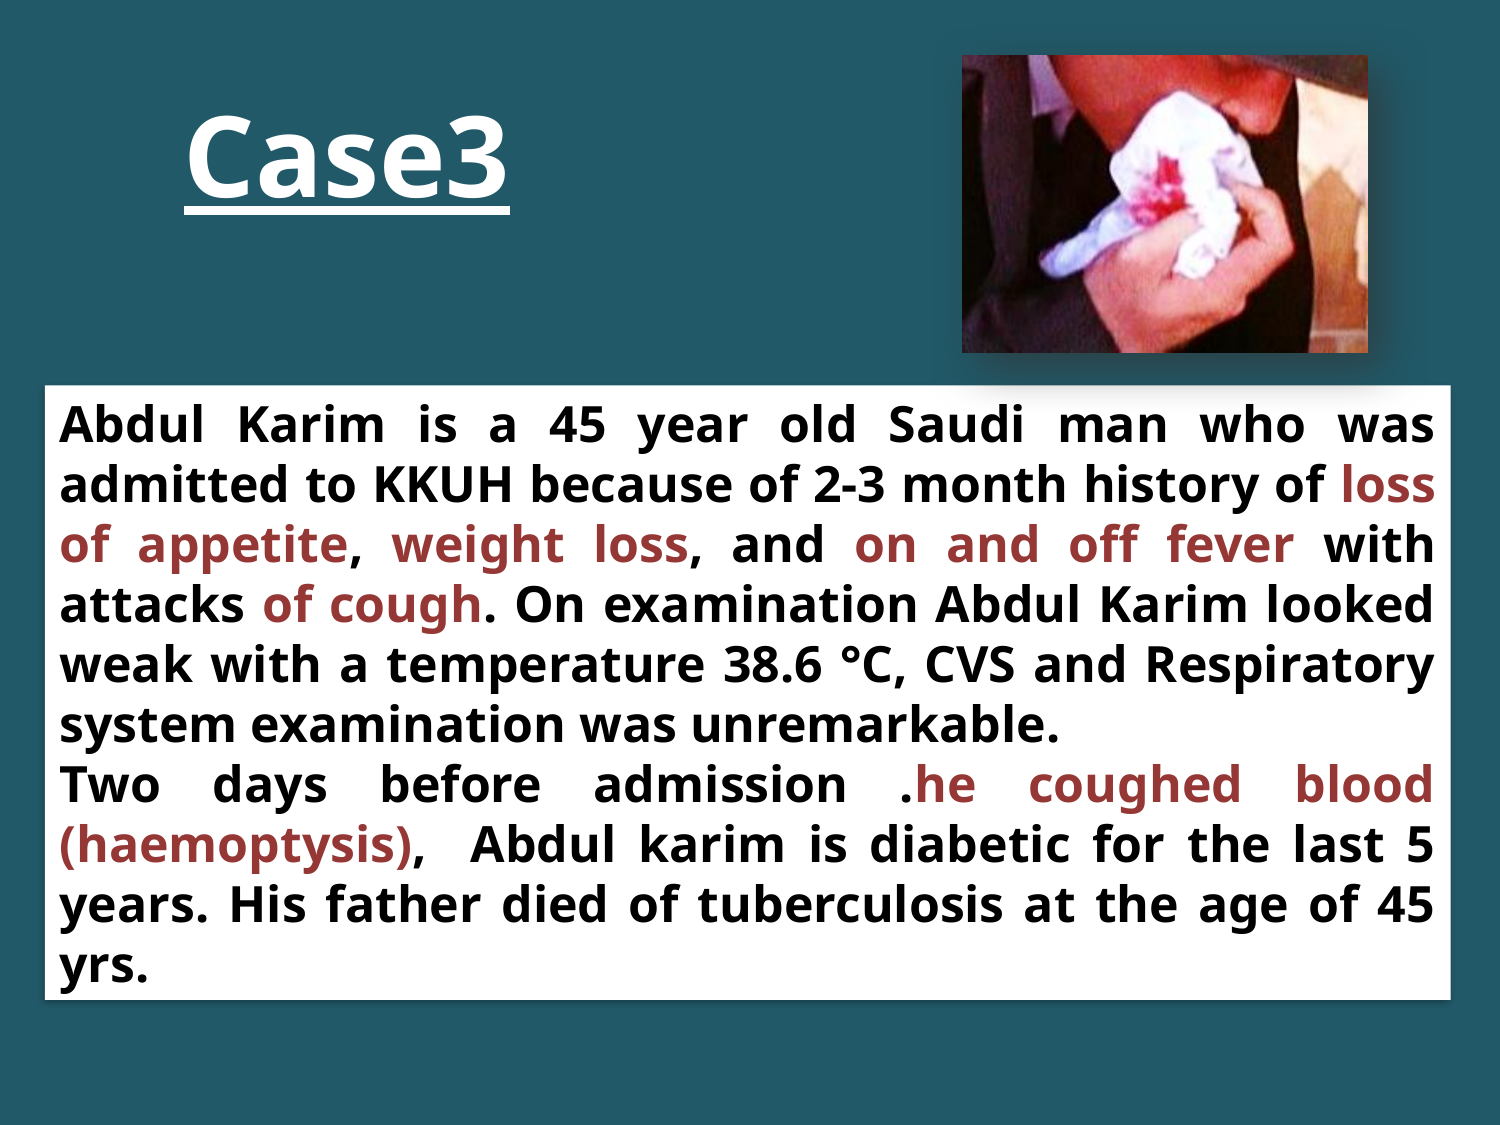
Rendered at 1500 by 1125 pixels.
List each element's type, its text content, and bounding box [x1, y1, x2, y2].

picture [962, 55, 1368, 354]
text_box Case3 [168, 78, 549, 228]
text_box Abdul Karim is a 45 year old Saudi man who was admitted to KKUH because of 2-3 month history of loss of appetite, weight loss, and on and off fever with attacks of cough. On examination Abdul Karim looked weak with a temperature 38.6 °C, CVS and Respiratory system examination was unremarkable. Two days before admission .he coughed blood (haemoptysis), Abdul karim is diabetic for the last 5 years. His father died of tuberculosis at the age of 45 yrs. [43, 383, 1453, 1002]
